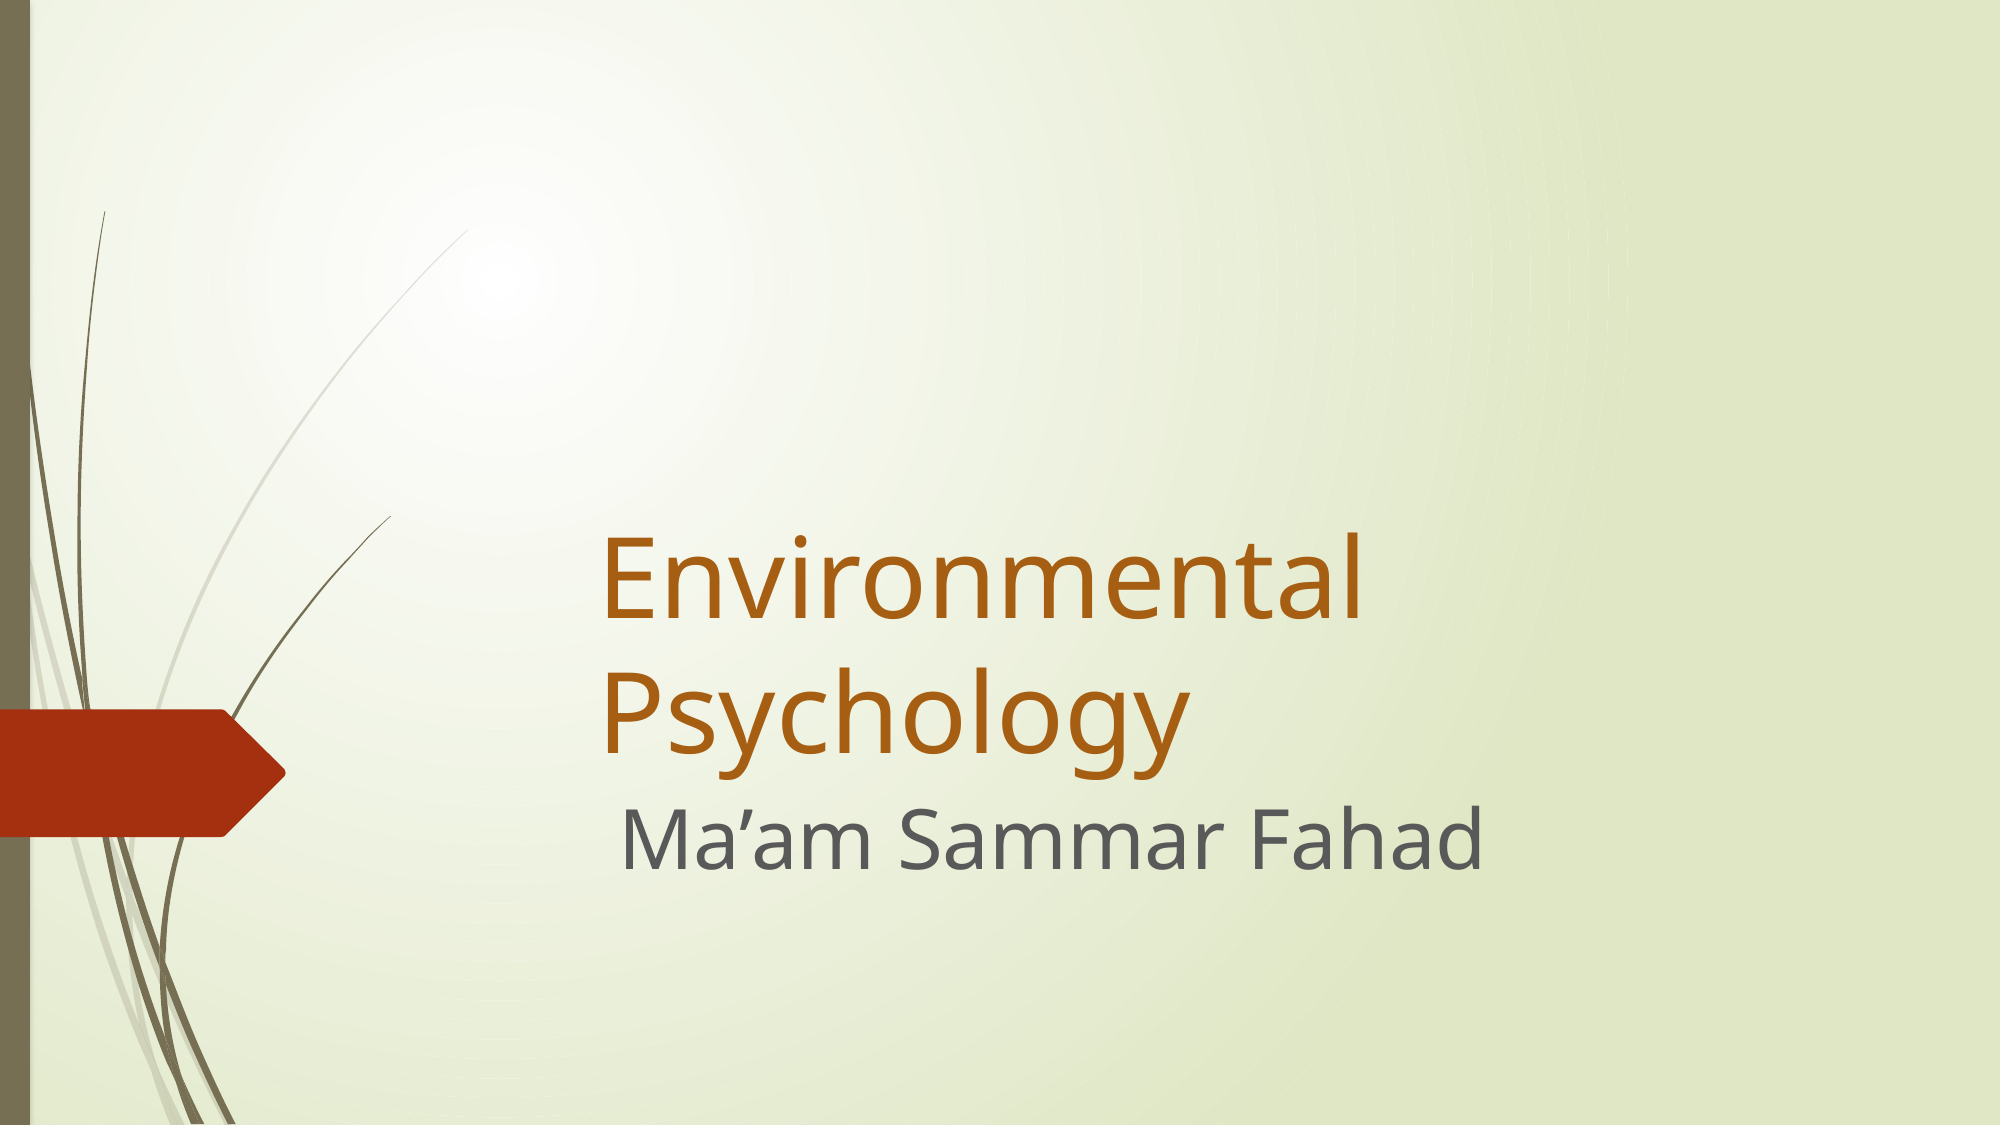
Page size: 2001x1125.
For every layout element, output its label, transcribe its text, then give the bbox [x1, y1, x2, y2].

title Environmental Psychology [582, 238, 1888, 784]
subtitle Ma’am Sammar Fahad [603, 778, 2000, 996]
